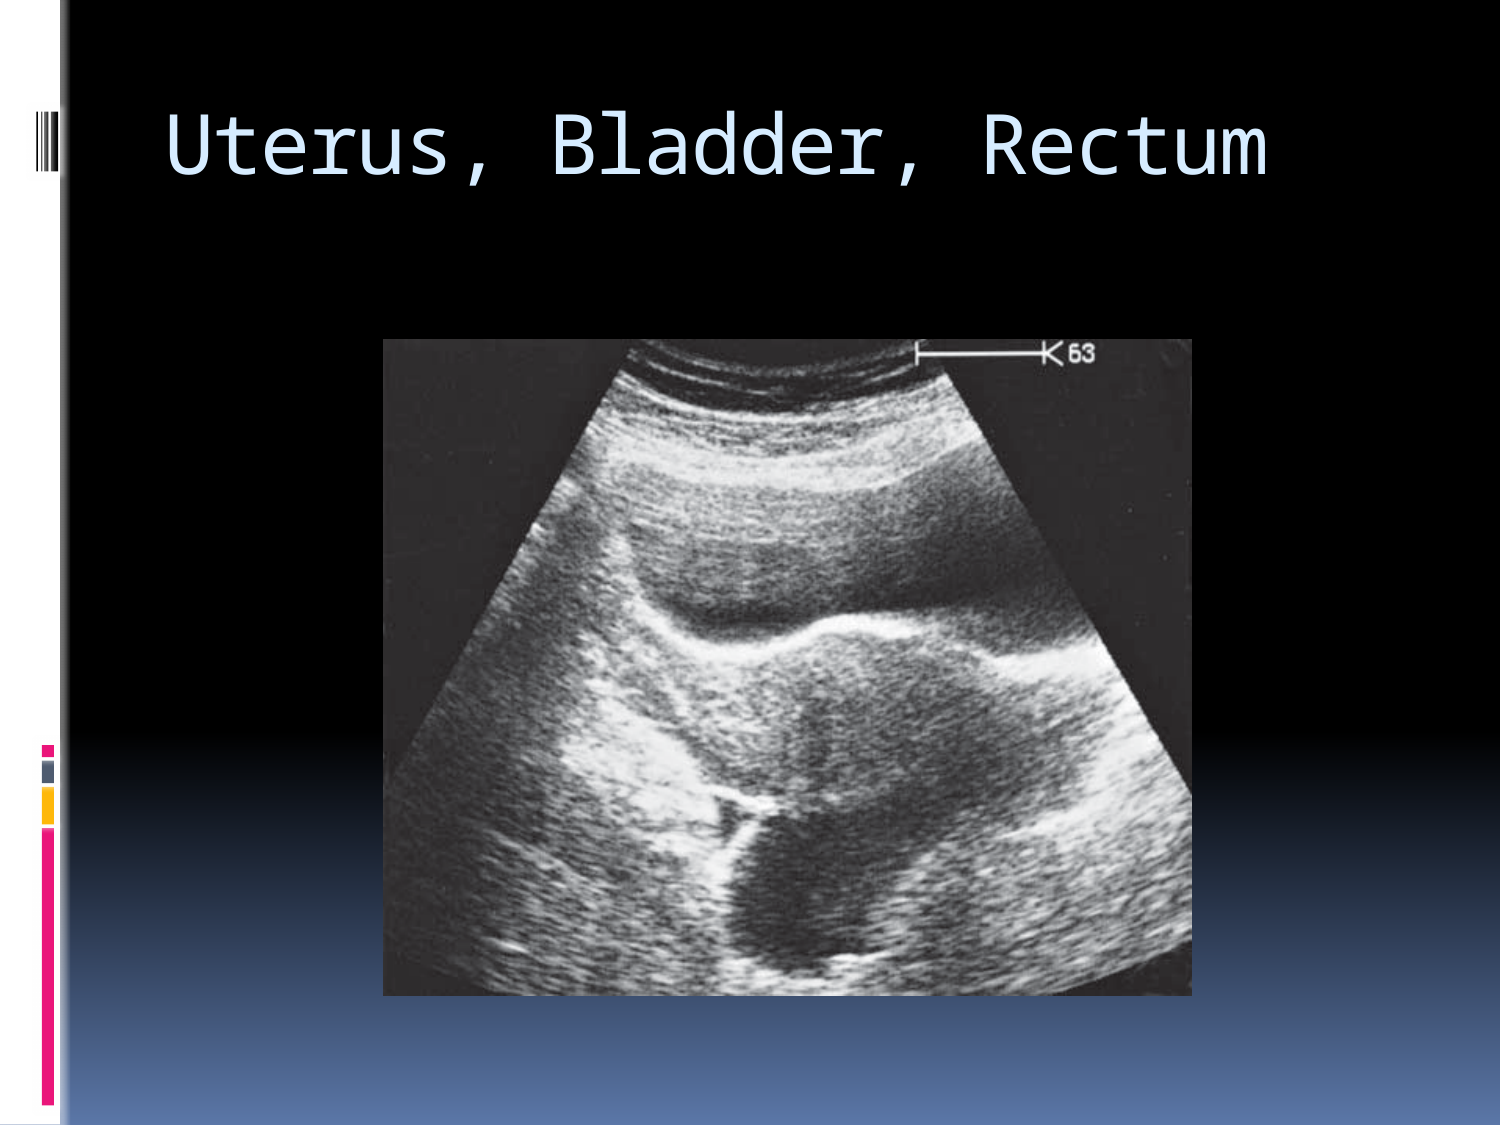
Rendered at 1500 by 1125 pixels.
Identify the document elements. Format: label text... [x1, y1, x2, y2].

title Uterus, Bladder, Rectum [150, 83, 1425, 234]
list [383, 339, 1192, 997]
